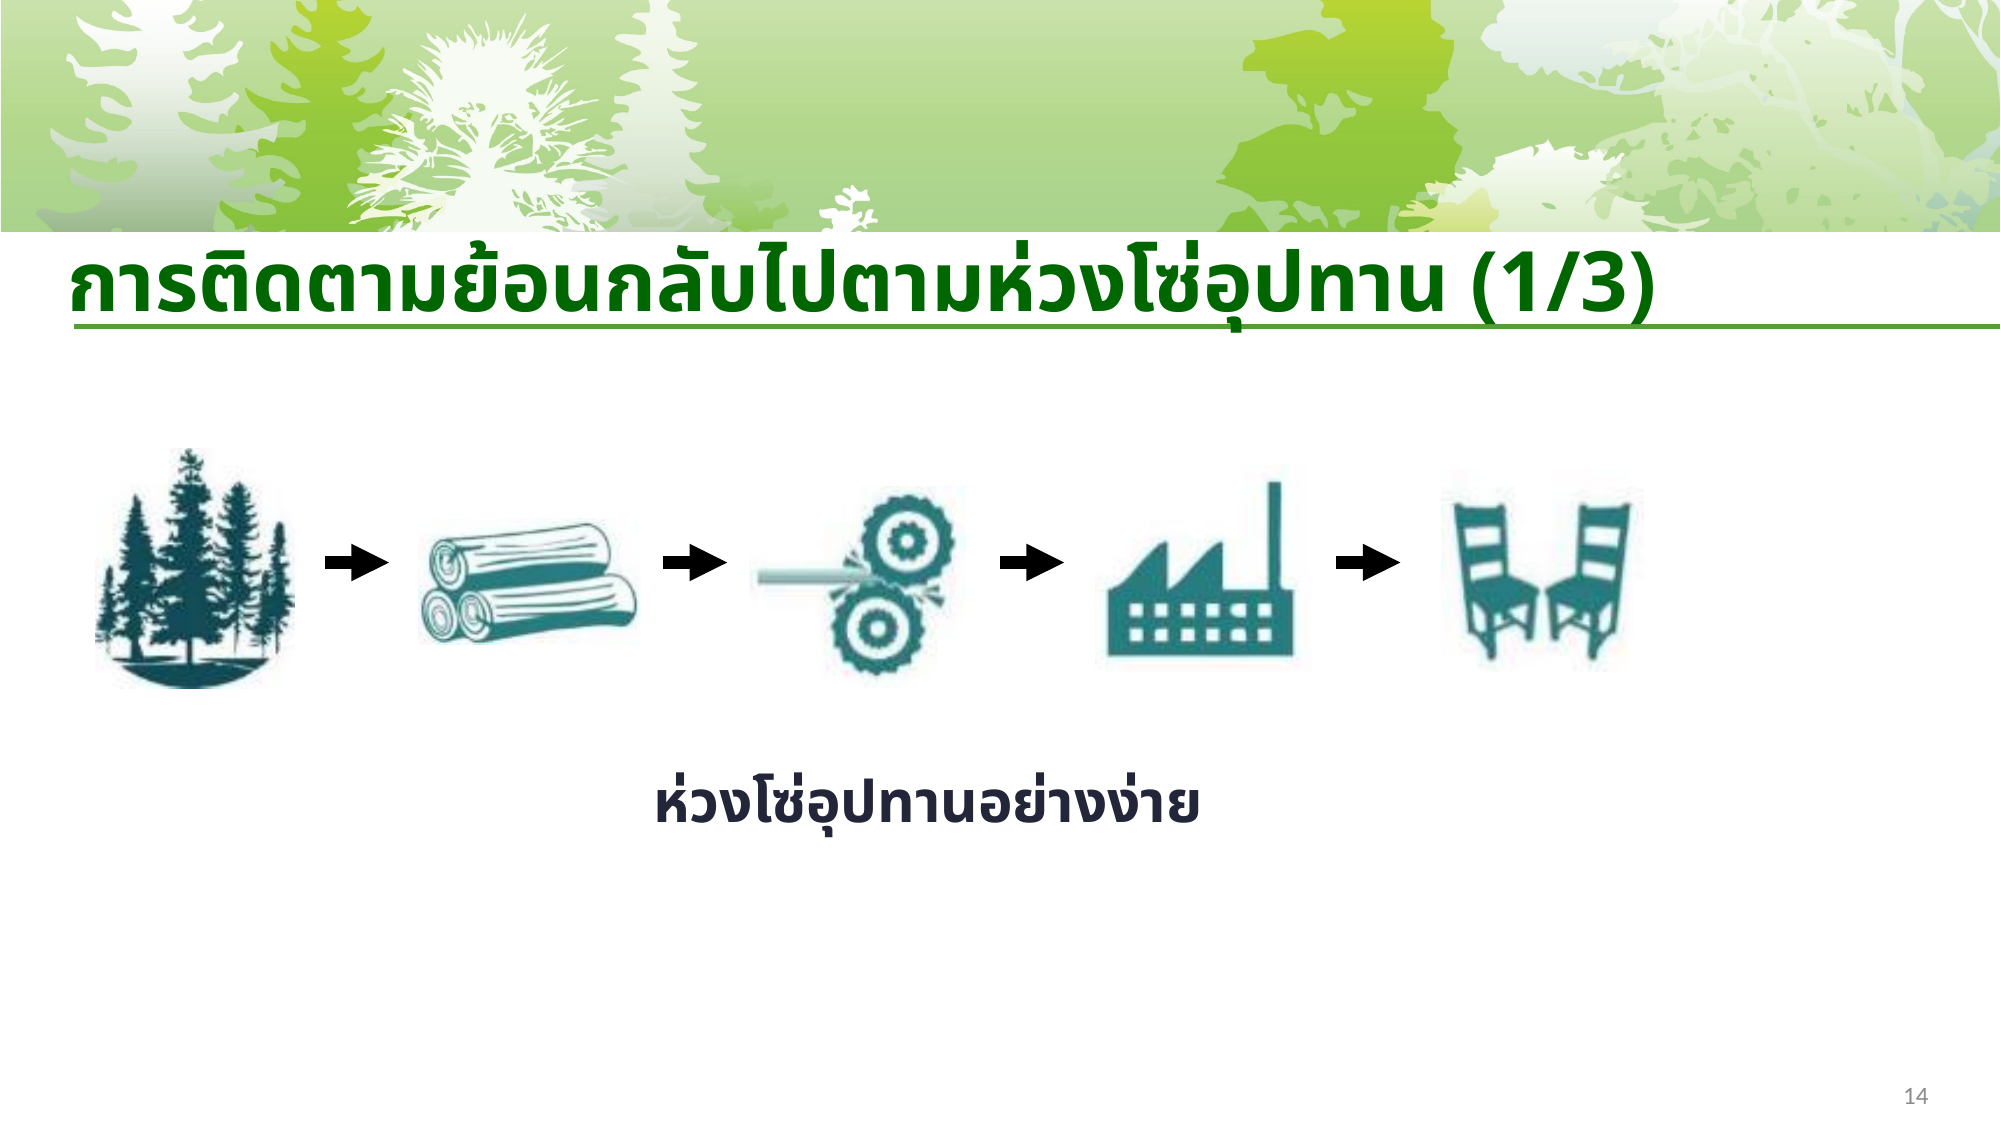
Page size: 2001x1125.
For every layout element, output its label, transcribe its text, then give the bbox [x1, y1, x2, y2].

picture [1441, 469, 1644, 672]
text_box [663, 556, 728, 569]
title การติดตามย้อนกลับไปตามห่วงโซ่อุปทาน (1/3) [52, 168, 1957, 401]
text_box [999, 556, 1065, 569]
picture [0, 0, 2000, 232]
picture [95, 448, 295, 689]
text_box [1336, 556, 1401, 569]
picture [418, 518, 641, 645]
picture [749, 486, 966, 688]
text_box ห่วงโซ่อุปทานอย่างง่าย [417, 756, 1438, 842]
picture [1095, 464, 1312, 672]
slide_number 14 [1493, 1065, 1944, 1125]
text_box [324, 556, 389, 569]
